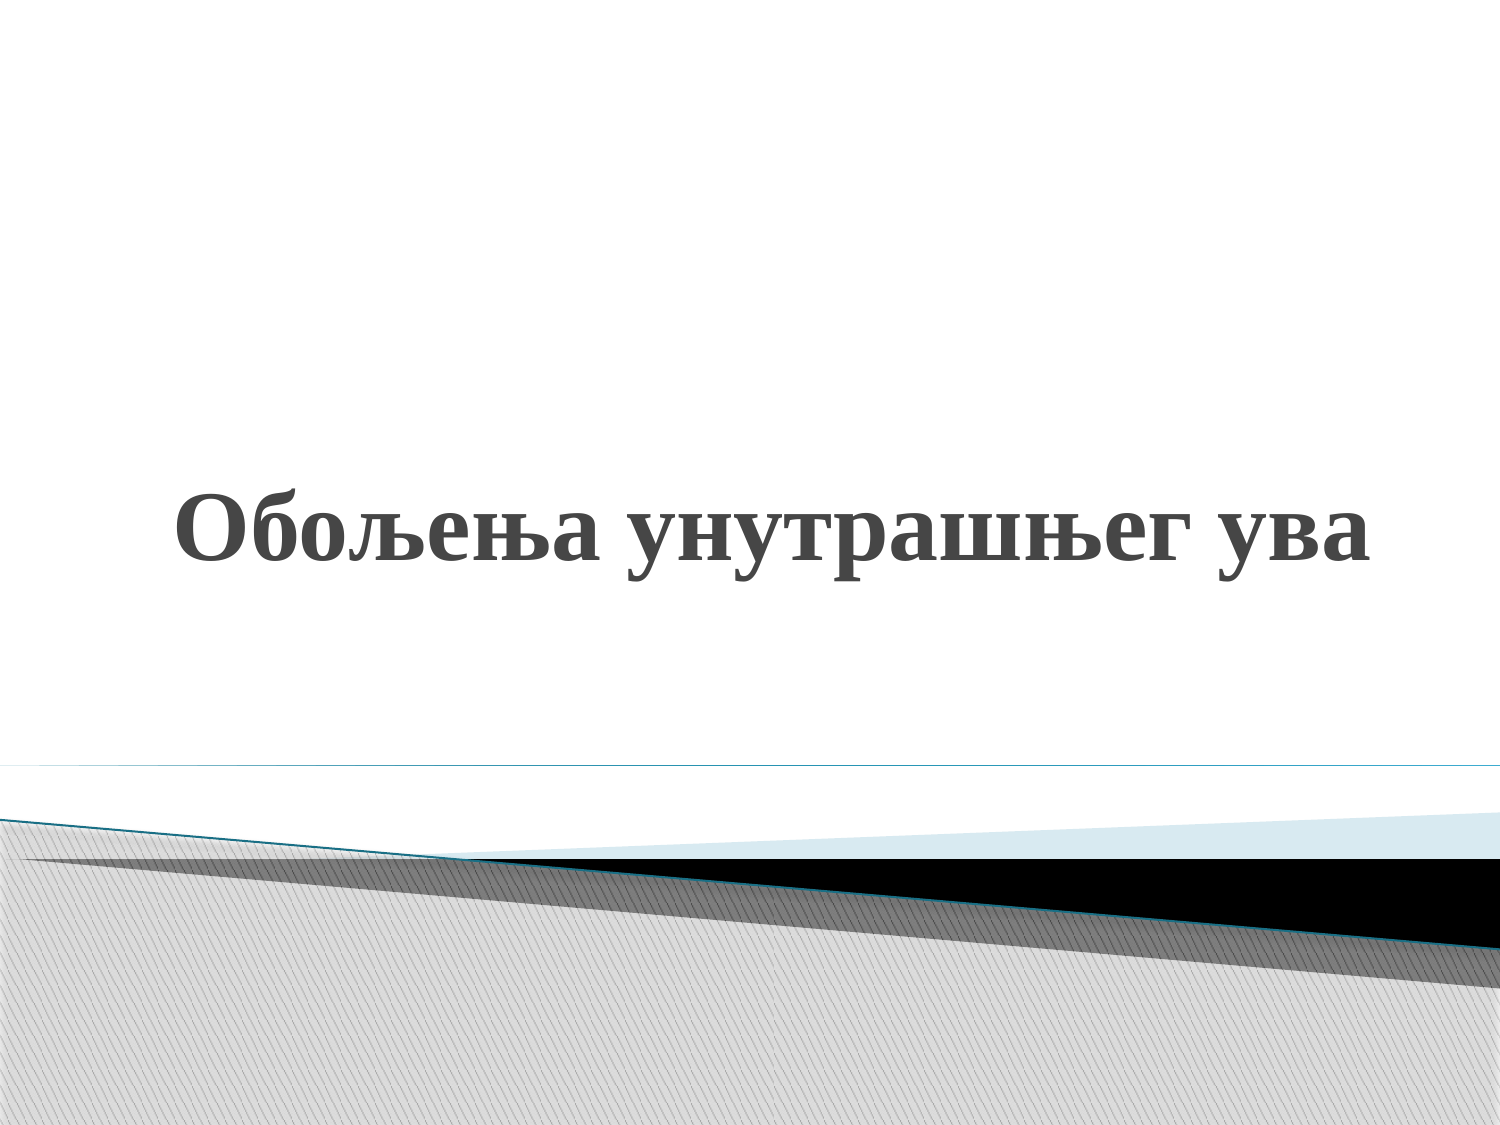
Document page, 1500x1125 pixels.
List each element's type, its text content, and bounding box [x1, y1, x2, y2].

title Обољења унутрашњег ува [112, 287, 1388, 588]
picture [5, 859, 1500, 989]
